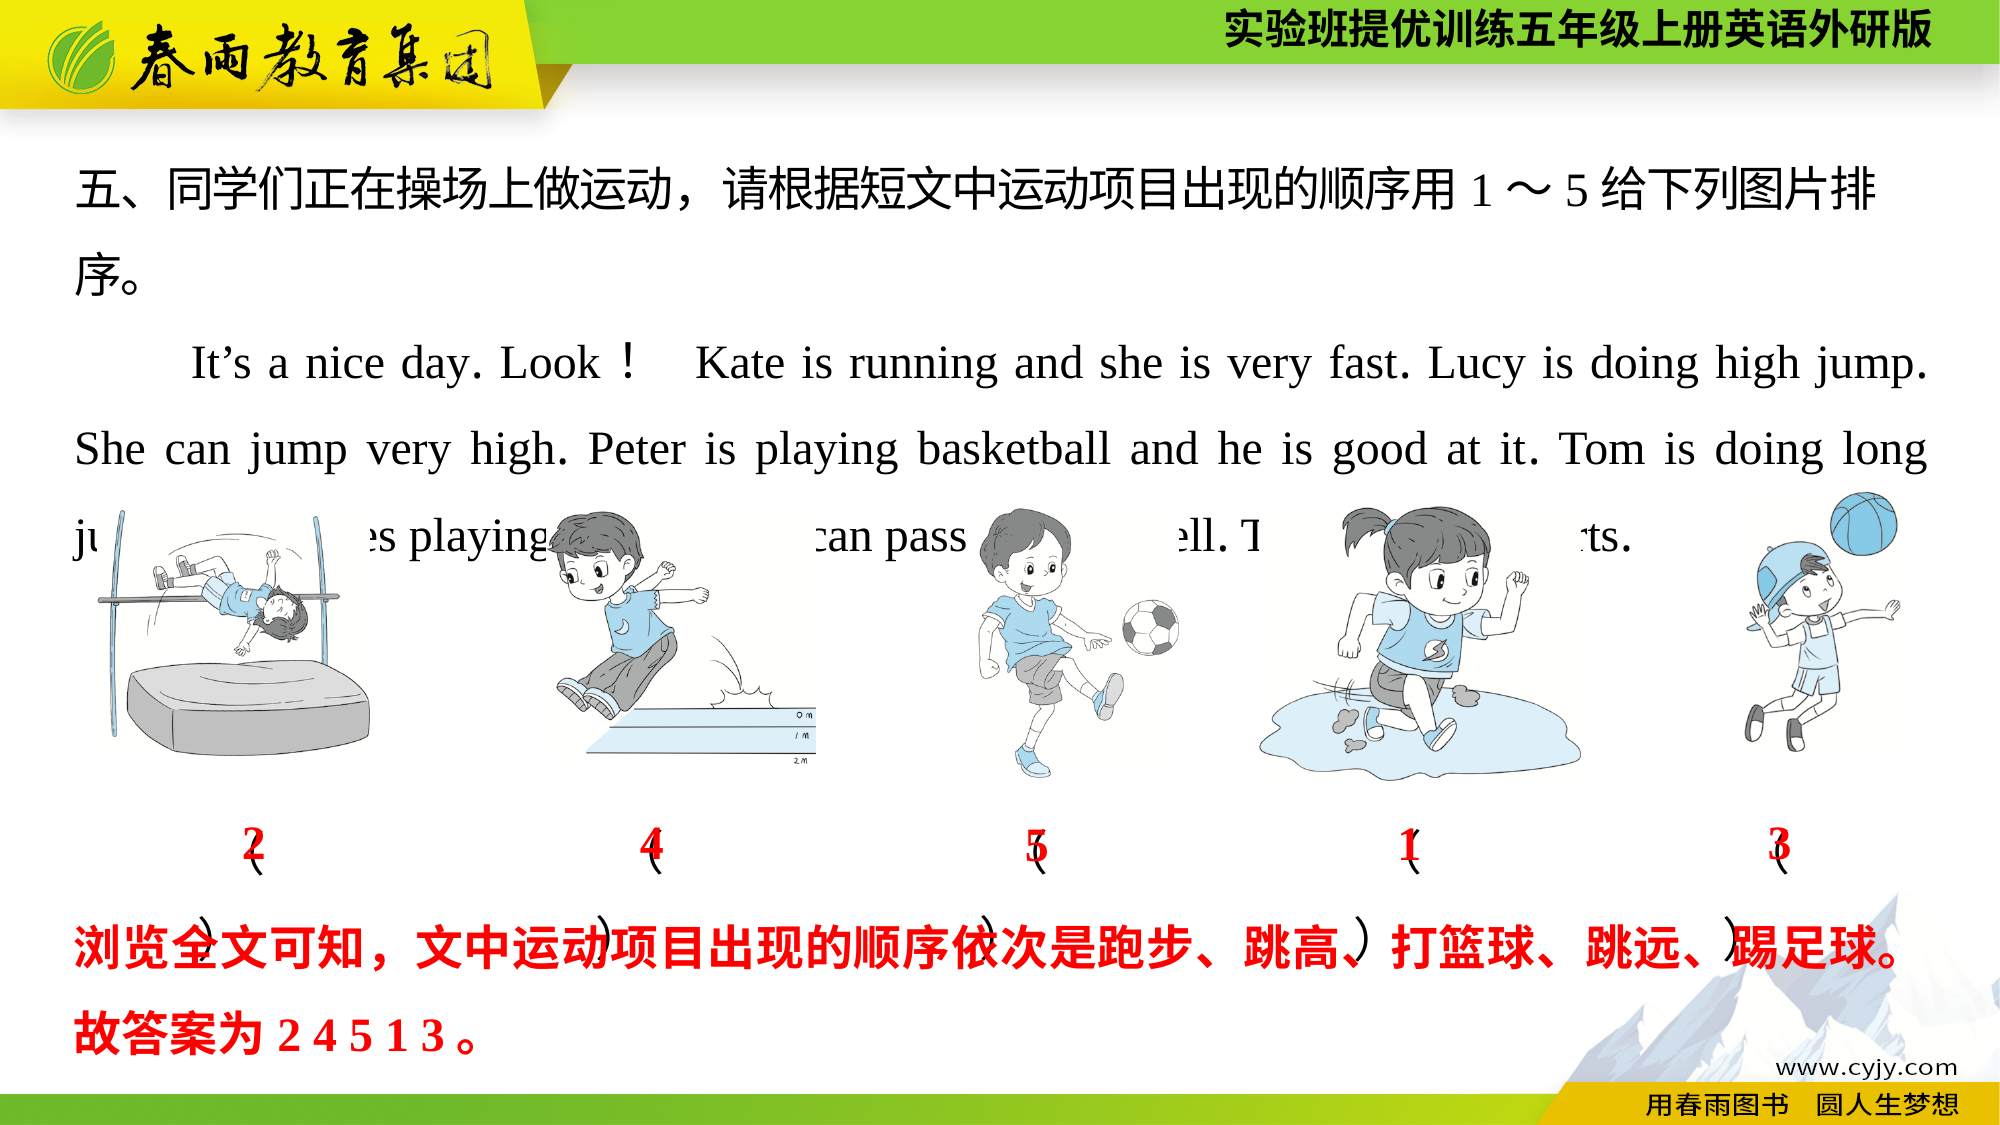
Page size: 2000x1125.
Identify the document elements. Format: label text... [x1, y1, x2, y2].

text_box 3 [1752, 804, 1807, 877]
text_box 1 [1382, 804, 1437, 878]
text_box 浏览全文可知，文中运动项目出现的顺序依次是跑步、跳高、打篮球、跳远、踢足球。故答案为2 4 5 1 3。 [59, 881, 1944, 1069]
text_box 4 [624, 804, 679, 877]
text_box 5 [1010, 805, 1064, 878]
text_box （ ） [484, 786, 707, 881]
picture [0, 0, 2000, 1125]
text_box （ ） [86, 787, 309, 881]
text_box （ ） [868, 786, 1091, 881]
text_box （ ） [1611, 786, 1834, 881]
text_box （ ） [1242, 786, 1465, 881]
text_box 2 [227, 804, 281, 877]
list 五、同学们正在操场上做运动，请根据短文中运动项目出现的顺序用1～5给下列图片排序。 It’s a nice day. Look！ Kate is running and she is very fast. Lucy is doing high jump. She can jump very high. Peter is playing basketball and he is good at it. Tom is doing long jump. Tony likes playing football. He can pass the ball well. They all love sports. [59, 122, 1944, 486]
